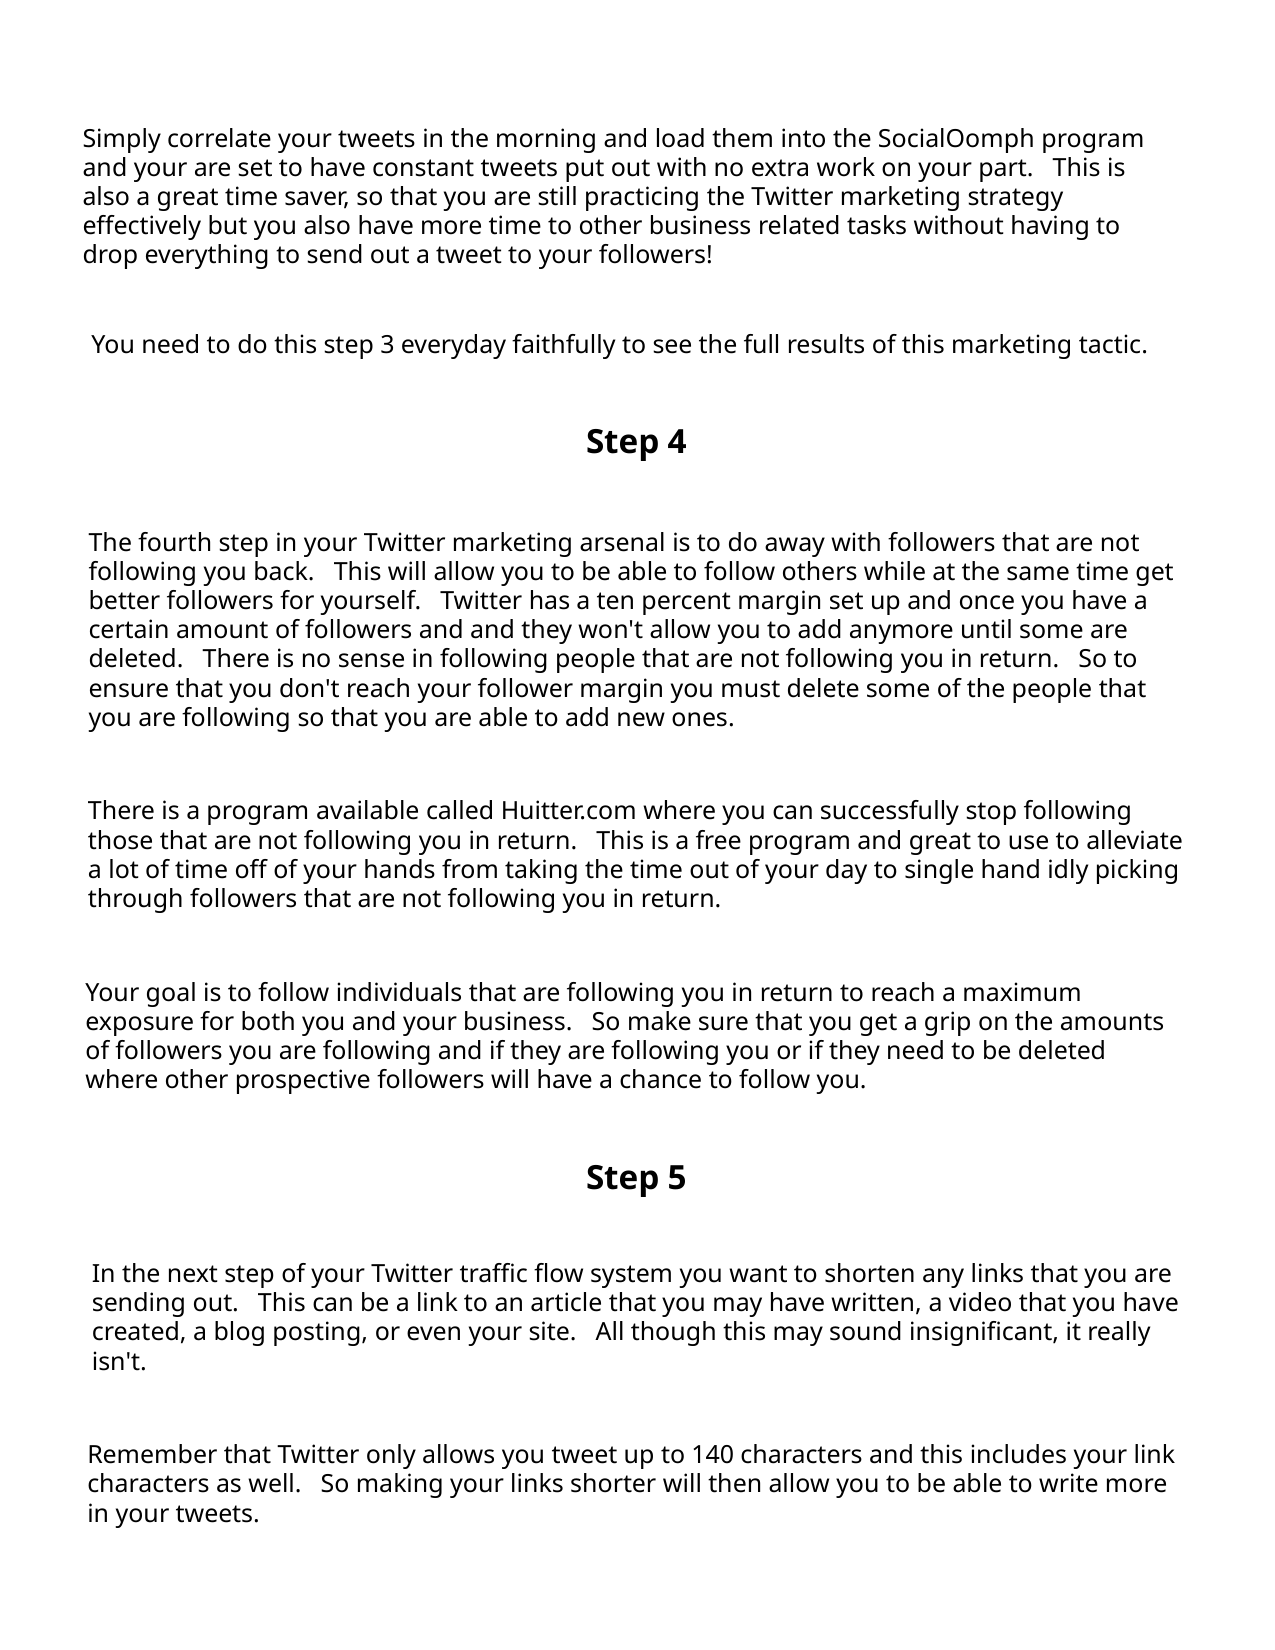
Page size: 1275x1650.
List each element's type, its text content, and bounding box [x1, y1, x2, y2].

text_box The fourth step in your Twitter marketing arsenal is to do away with followers that are not following you back. This will allow you to be able to follow others while at the same time get better followers for yourself. Twitter has a ten percent margin set up and once you have a certain amount of followers and and they won't allow you to add anymore until some are deleted. There is no sense in following people that are not following you in return. So to ensure that you don't reach your follower margin you must delete some of the people that you are following so that you are able to add new ones. [88, 527, 1174, 739]
text_box There is a program available called Huitter.com where you can successfully stop following those that are not following you in return. This is a free program and great to use to alleviate a lot of time off of your hands from taking the time out of your day to single hand idly picking through followers that are not following you in return. [87, 795, 1183, 920]
text_box Step 5 [585, 1156, 687, 1204]
text_box Remember that Twitter only allows you tweet up to 140 characters and this includes your link characters as well. So making your links shorter will then allow you to be able to write more in your tweets. [87, 1439, 1176, 1535]
text_box Step 4 [585, 420, 687, 468]
text_box You need to do this step 3 everyday faithfully to see the full results of this marketing tactic. [91, 329, 1149, 366]
text_box In the next step of your Twitter traffic flow system you want to shorten any links that you are sending out. This can be a link to an article that you may have written, a video that you have created, a blog posting, or even your site. All though this may sound insignificant, it really isn't. [91, 1258, 1179, 1383]
text_box Simply correlate your tweets in the morning and load them into the SocialOomph program and your are set to have constant tweets put out with no extra work on your part. This is also a great time saver, so that you are still practicing the Twitter marketing strategy effectively but you also have more time to other business related tasks without having to drop everything to send out a tweet to your followers! [82, 122, 1145, 277]
text_box Your goal is to follow individuals that are following you in return to reach a maximum exposure for both you and your business. So make sure that you get a grip on the amounts of followers you are following and if they are following you or if they need to be deleted where other prospective followers will have a chance to follow you. [85, 977, 1165, 1102]
